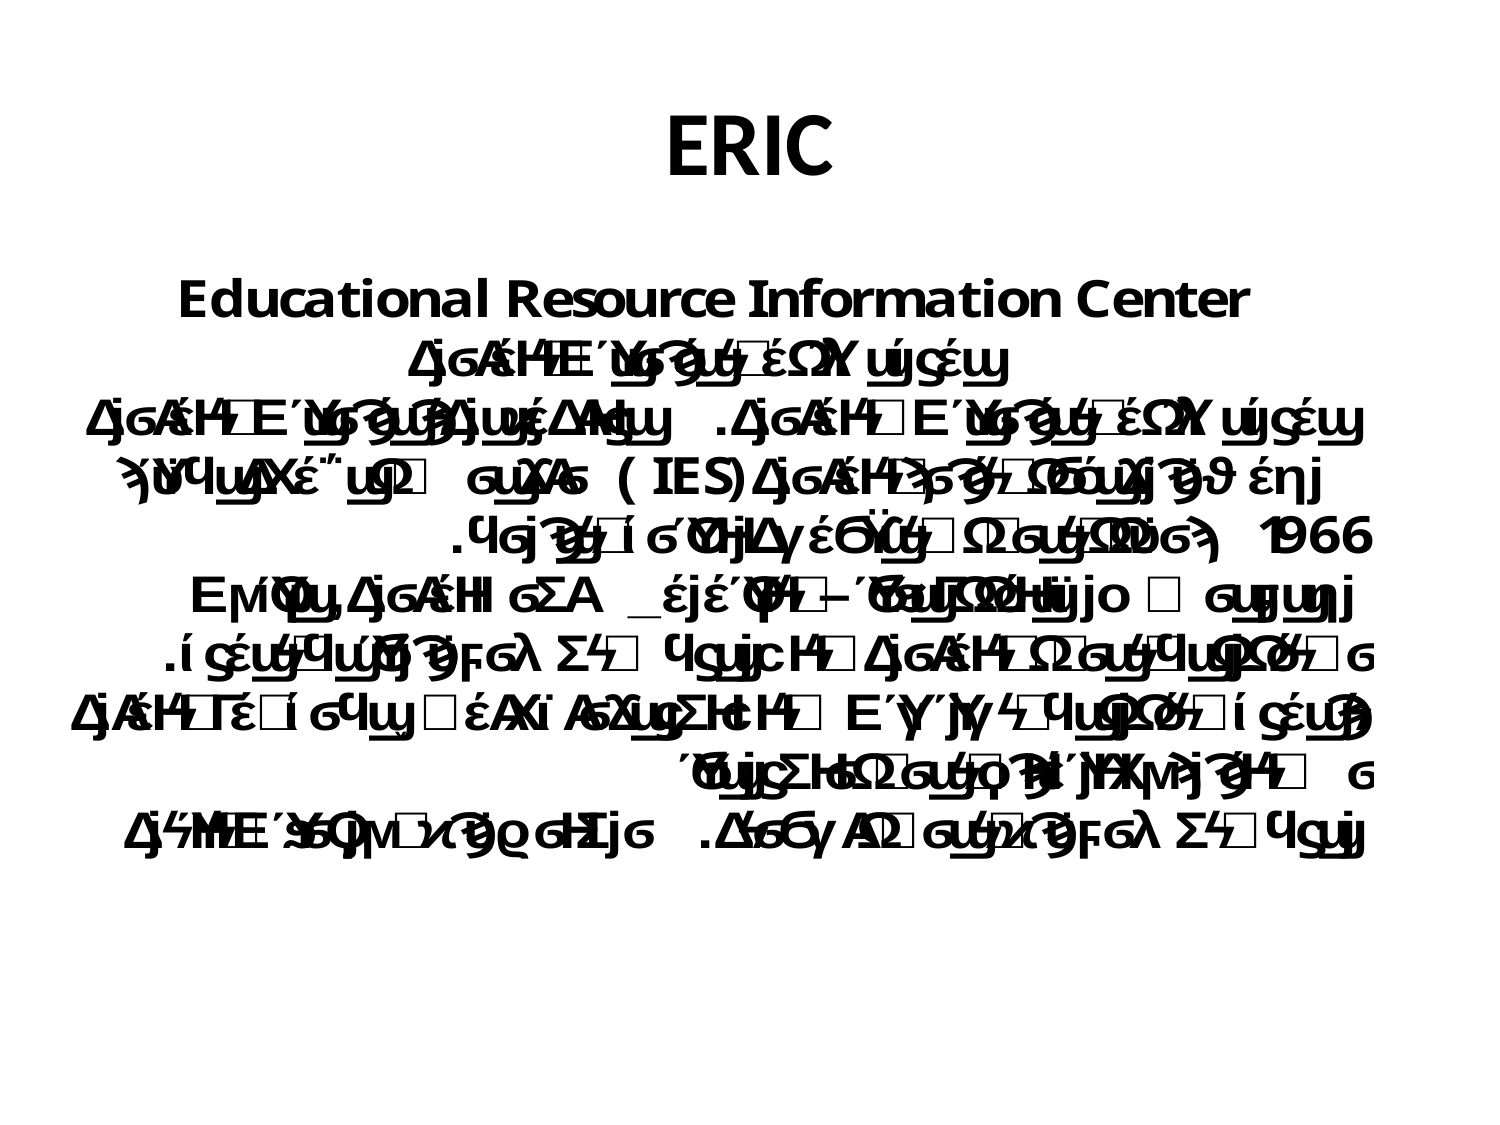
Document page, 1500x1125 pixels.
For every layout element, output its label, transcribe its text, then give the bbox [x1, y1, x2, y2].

title ERIC [75, 45, 1425, 233]
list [49, 212, 1376, 921]
